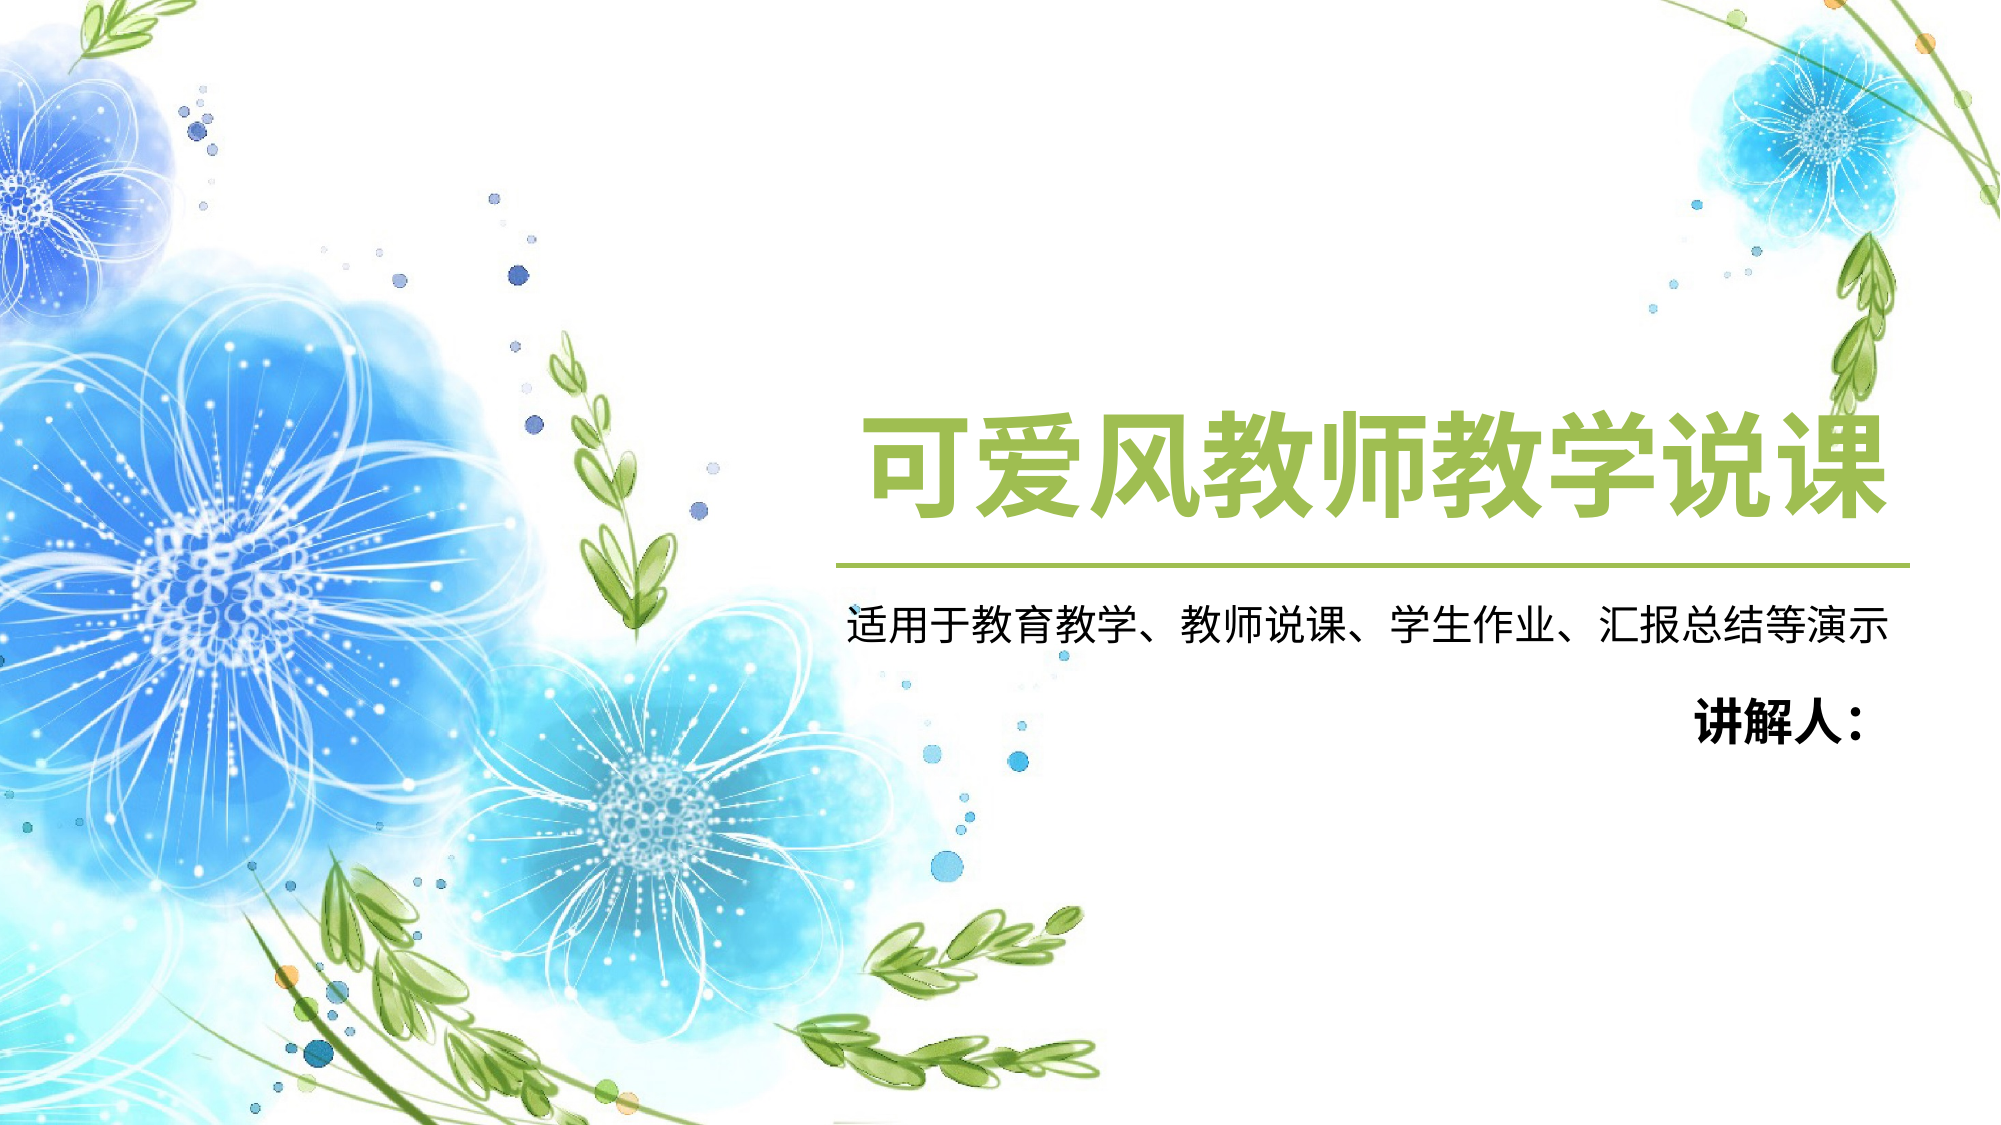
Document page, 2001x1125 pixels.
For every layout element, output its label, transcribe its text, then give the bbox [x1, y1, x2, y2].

text_box 适用于教育教学、教师说课、学生作业、汇报总结等演示 [1157, 591, 1906, 657]
picture [0, 0, 1157, 1125]
picture [1543, 0, 2000, 462]
text_box 可爱风教师教学说课 [1157, 386, 1904, 539]
text_box 讲解人： [1678, 682, 1909, 758]
